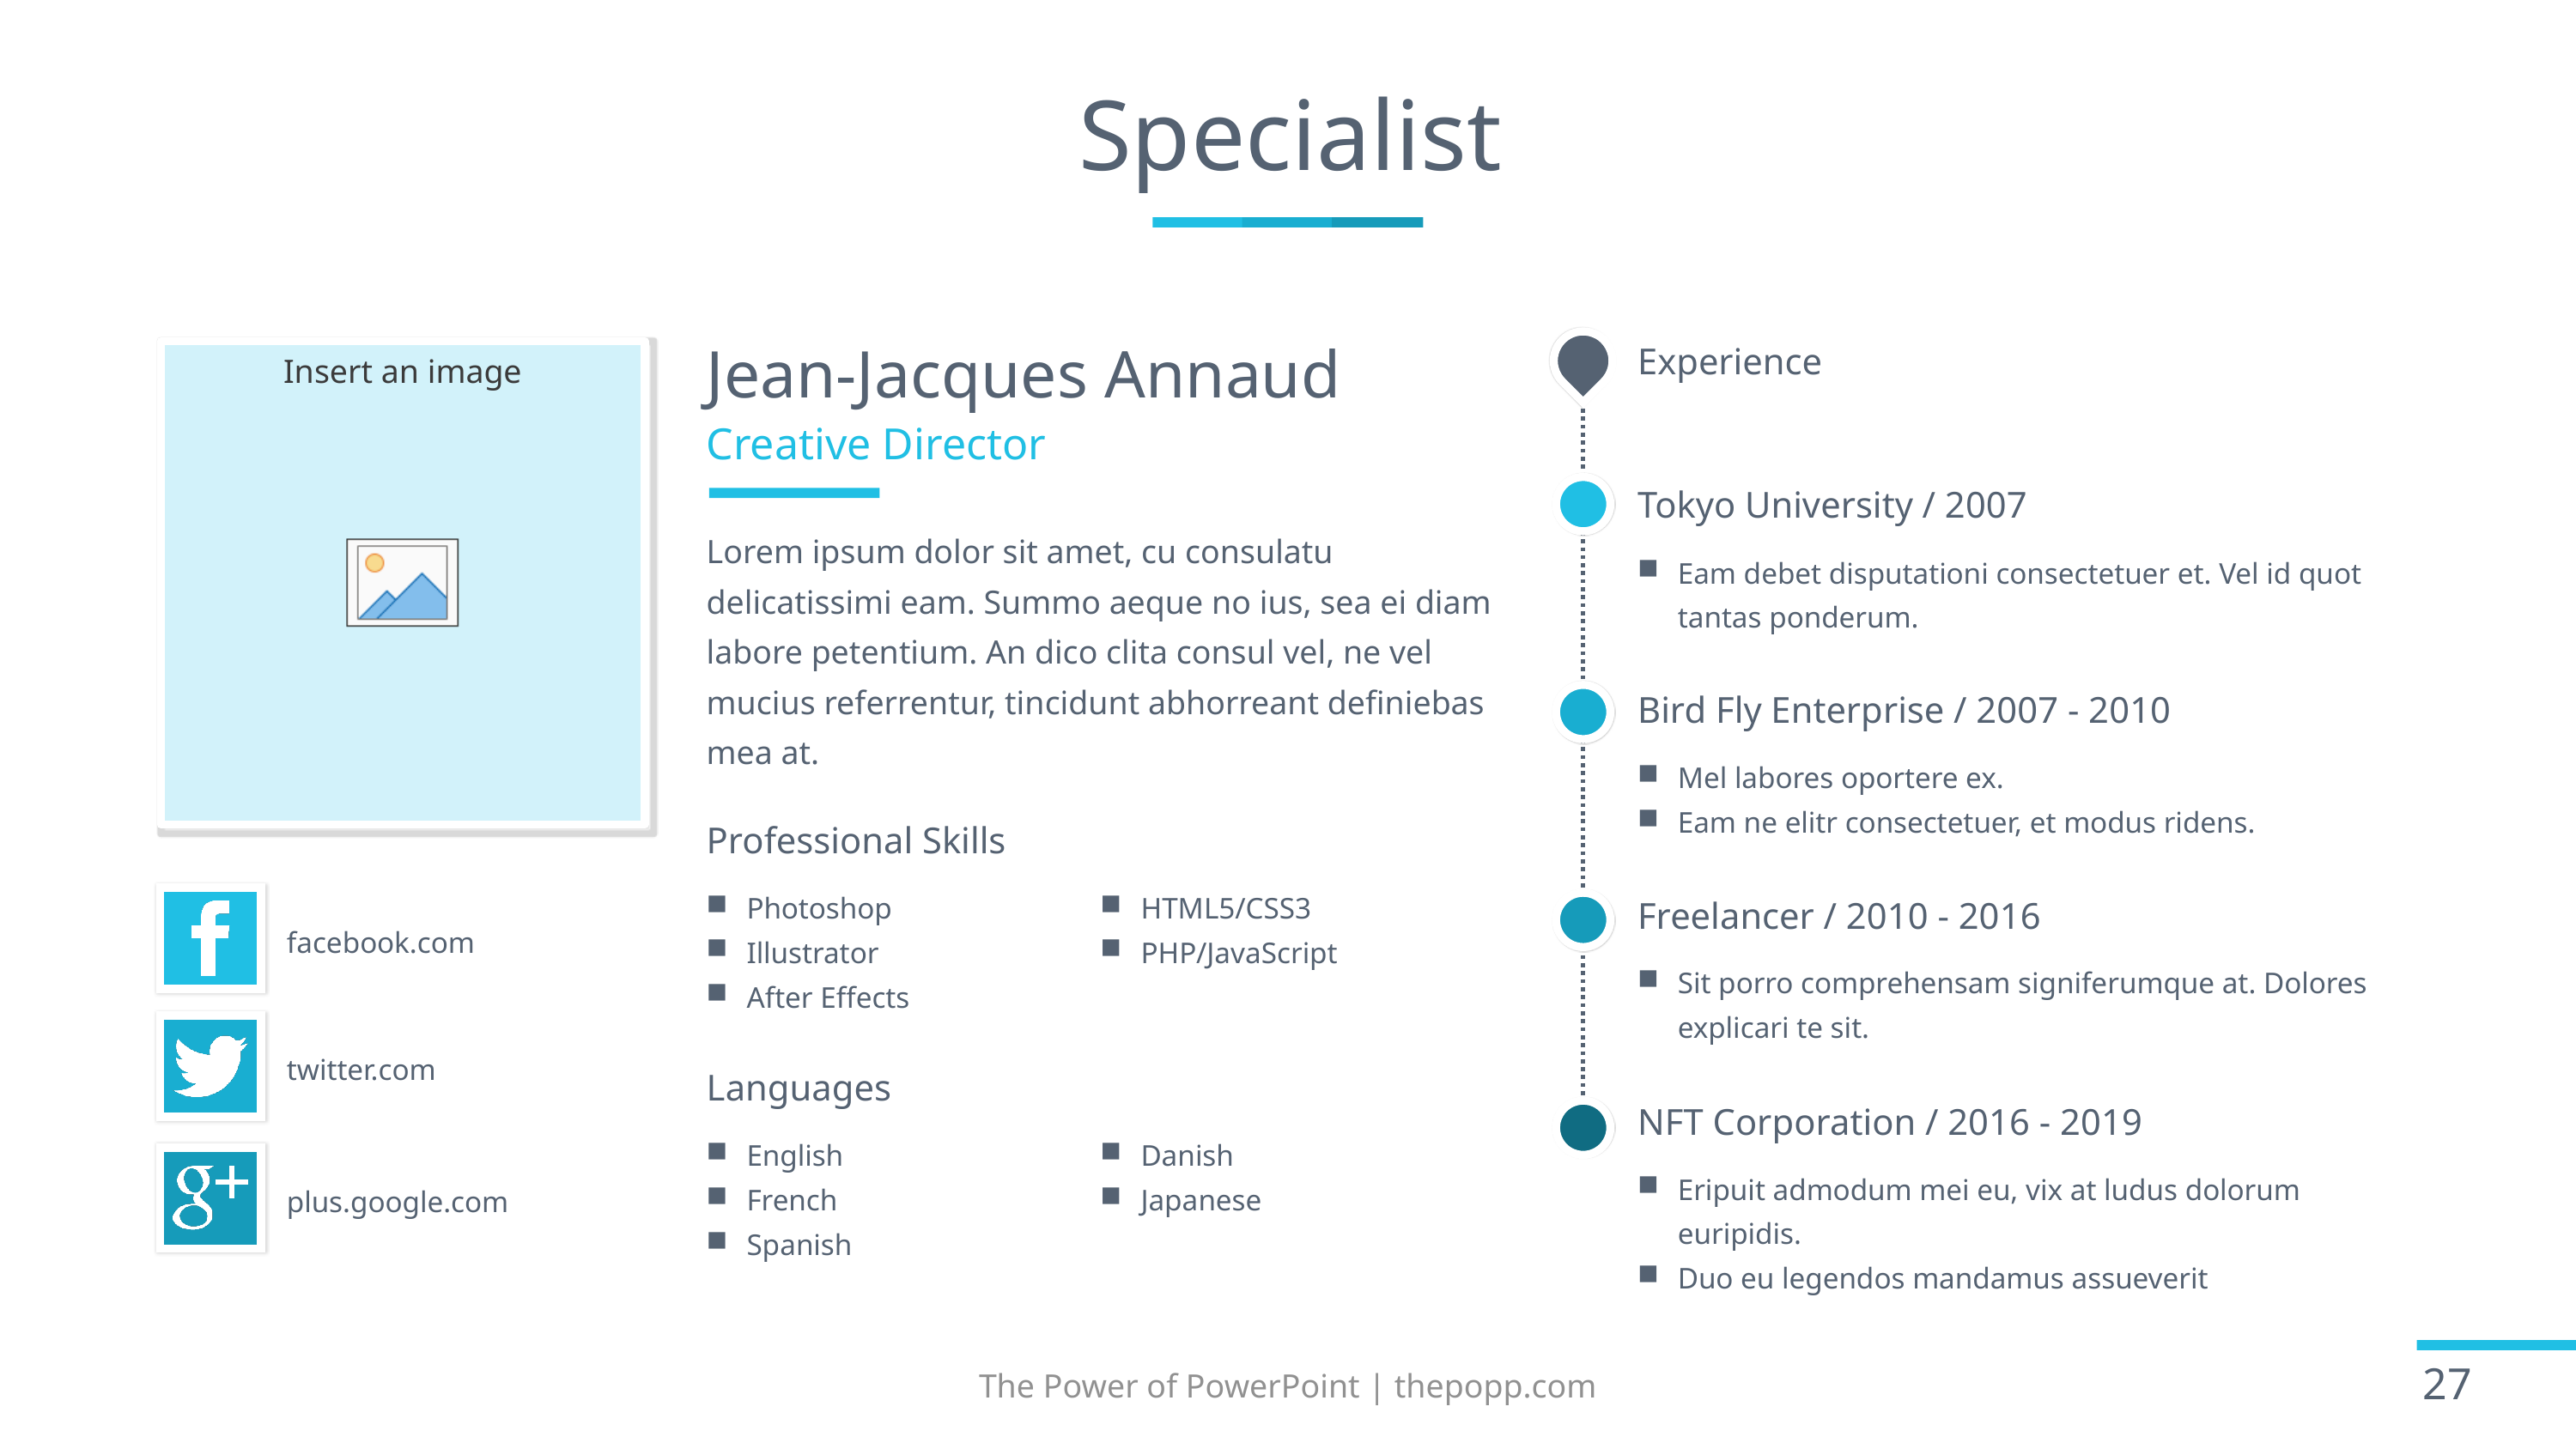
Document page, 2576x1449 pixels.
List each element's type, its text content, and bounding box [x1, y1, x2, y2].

list Experience [1625, 326, 2419, 396]
list Jean-Jacques Annaud [693, 318, 1509, 399]
footer The Power of PowerPoint | thepopp.com [853, 1349, 1723, 1427]
picture [173, 1028, 248, 1104]
list Eripuit admodum mei eu, vix at ludus dolorum euripidis. Duo eu legendos mandamus assueverit [1625, 1155, 2419, 1278]
list Lorem ipsum dolor sit amet, cu consulatu delicatissimi eam. Summo aeque no ius, sea ei diam labore petentium. An dico clita consul vel, ne vel mucius referrentur, tincidunt abhorreant definiebas mea at. [693, 513, 1509, 780]
list plus.google.com [274, 1156, 641, 1236]
list Sit porro comprehensam signiferumque at. Dolores explicari te sit. [1625, 949, 2419, 1072]
list facebook.com [274, 896, 641, 976]
picture [173, 1161, 248, 1236]
list English French Spanish Danish Japanese [693, 1121, 1508, 1283]
picture [164, 344, 641, 821]
title Specialist [69, 49, 2512, 230]
list Photoshop Illustrator After Effects HTML5/CSS3 PHP/JavaScript [693, 873, 1508, 1035]
list Tokyo University / 2007 [1625, 470, 2419, 538]
slide_number 27 [2409, 1351, 2576, 1421]
list Creative Director [693, 399, 1509, 486]
list Bird Fly Enterprise / 2007 - 2010 [1625, 675, 2419, 743]
list twitter.com [274, 1024, 641, 1104]
list Eam debet disputationi consectetuer et. Vel id quot tantas ponderum. [1625, 538, 2419, 662]
list NFT Corporation / 2016 - 2019 [1625, 1086, 2419, 1155]
list Professional Skills [693, 805, 1508, 873]
list Freelancer / 2010 - 2016 [1625, 880, 2419, 949]
list Languages [693, 1052, 1508, 1121]
picture [173, 900, 248, 976]
list Mel labores oportere ex. Eam ne elitr consectetuer, et modus ridens. [1625, 743, 2419, 867]
